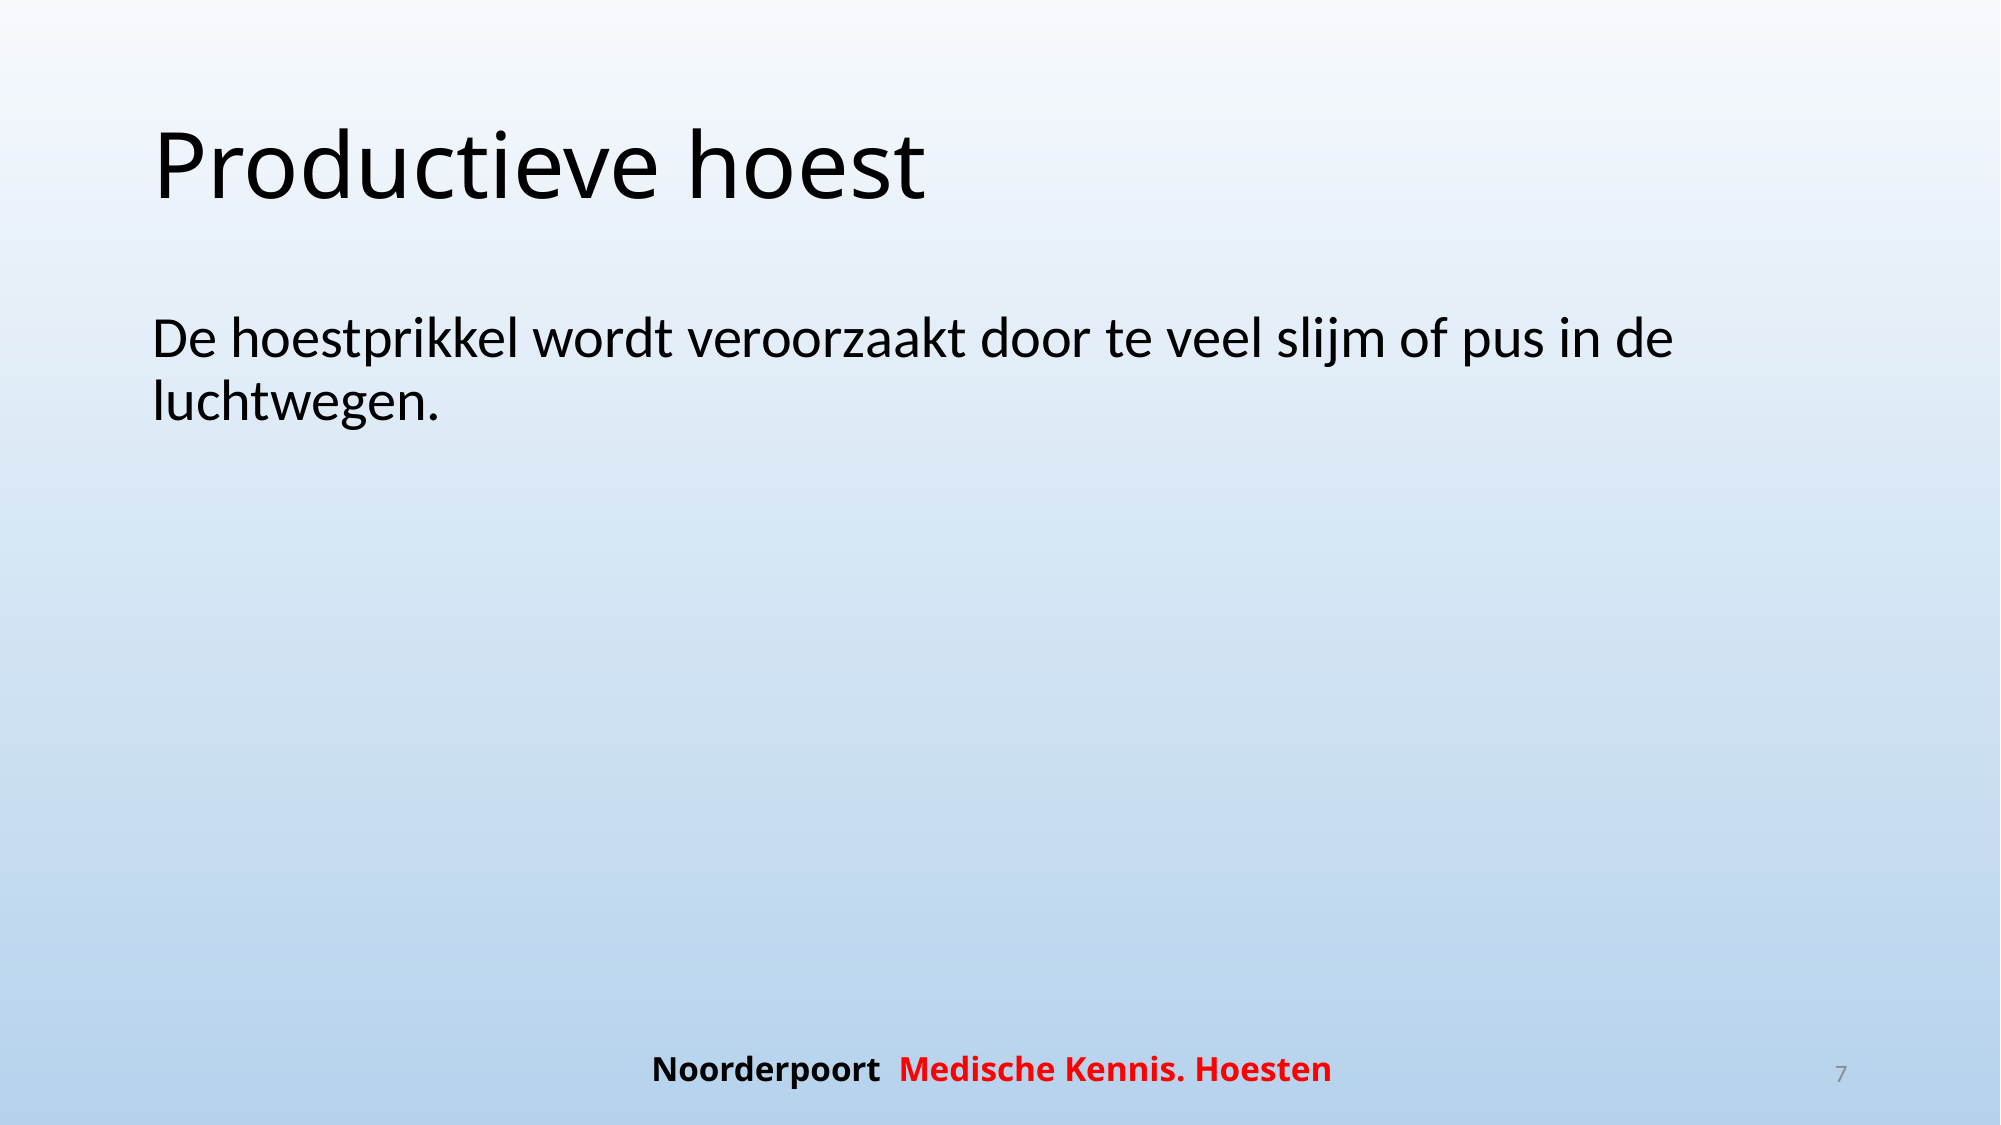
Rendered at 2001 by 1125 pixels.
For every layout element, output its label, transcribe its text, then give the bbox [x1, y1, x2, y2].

footer Noorderpoort Medische Kennis. Hoesten [249, 1038, 1770, 1099]
title Productieve hoest [137, 59, 1863, 278]
slide_number 7 [1412, 1042, 1863, 1103]
list De hoestprikkel wordt veroorzaakt door te veel slijm of pus in de luchtwegen. [137, 299, 1863, 1014]
